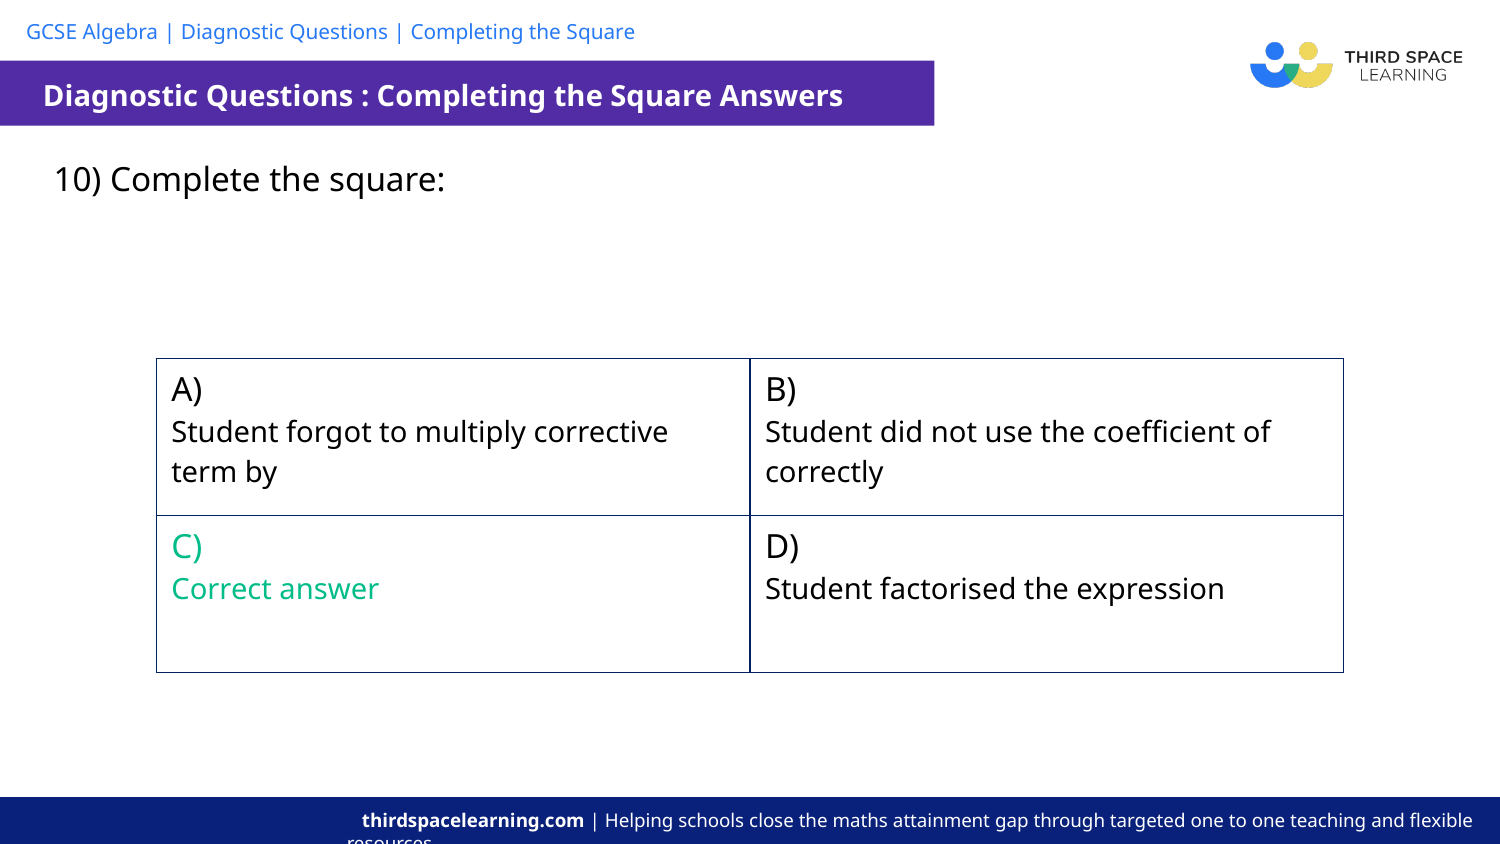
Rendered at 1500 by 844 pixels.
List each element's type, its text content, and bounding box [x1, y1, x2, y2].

text_box Diagnostic Questions : Completing the Square Answers [27, 61, 933, 127]
picture [1250, 33, 1465, 99]
